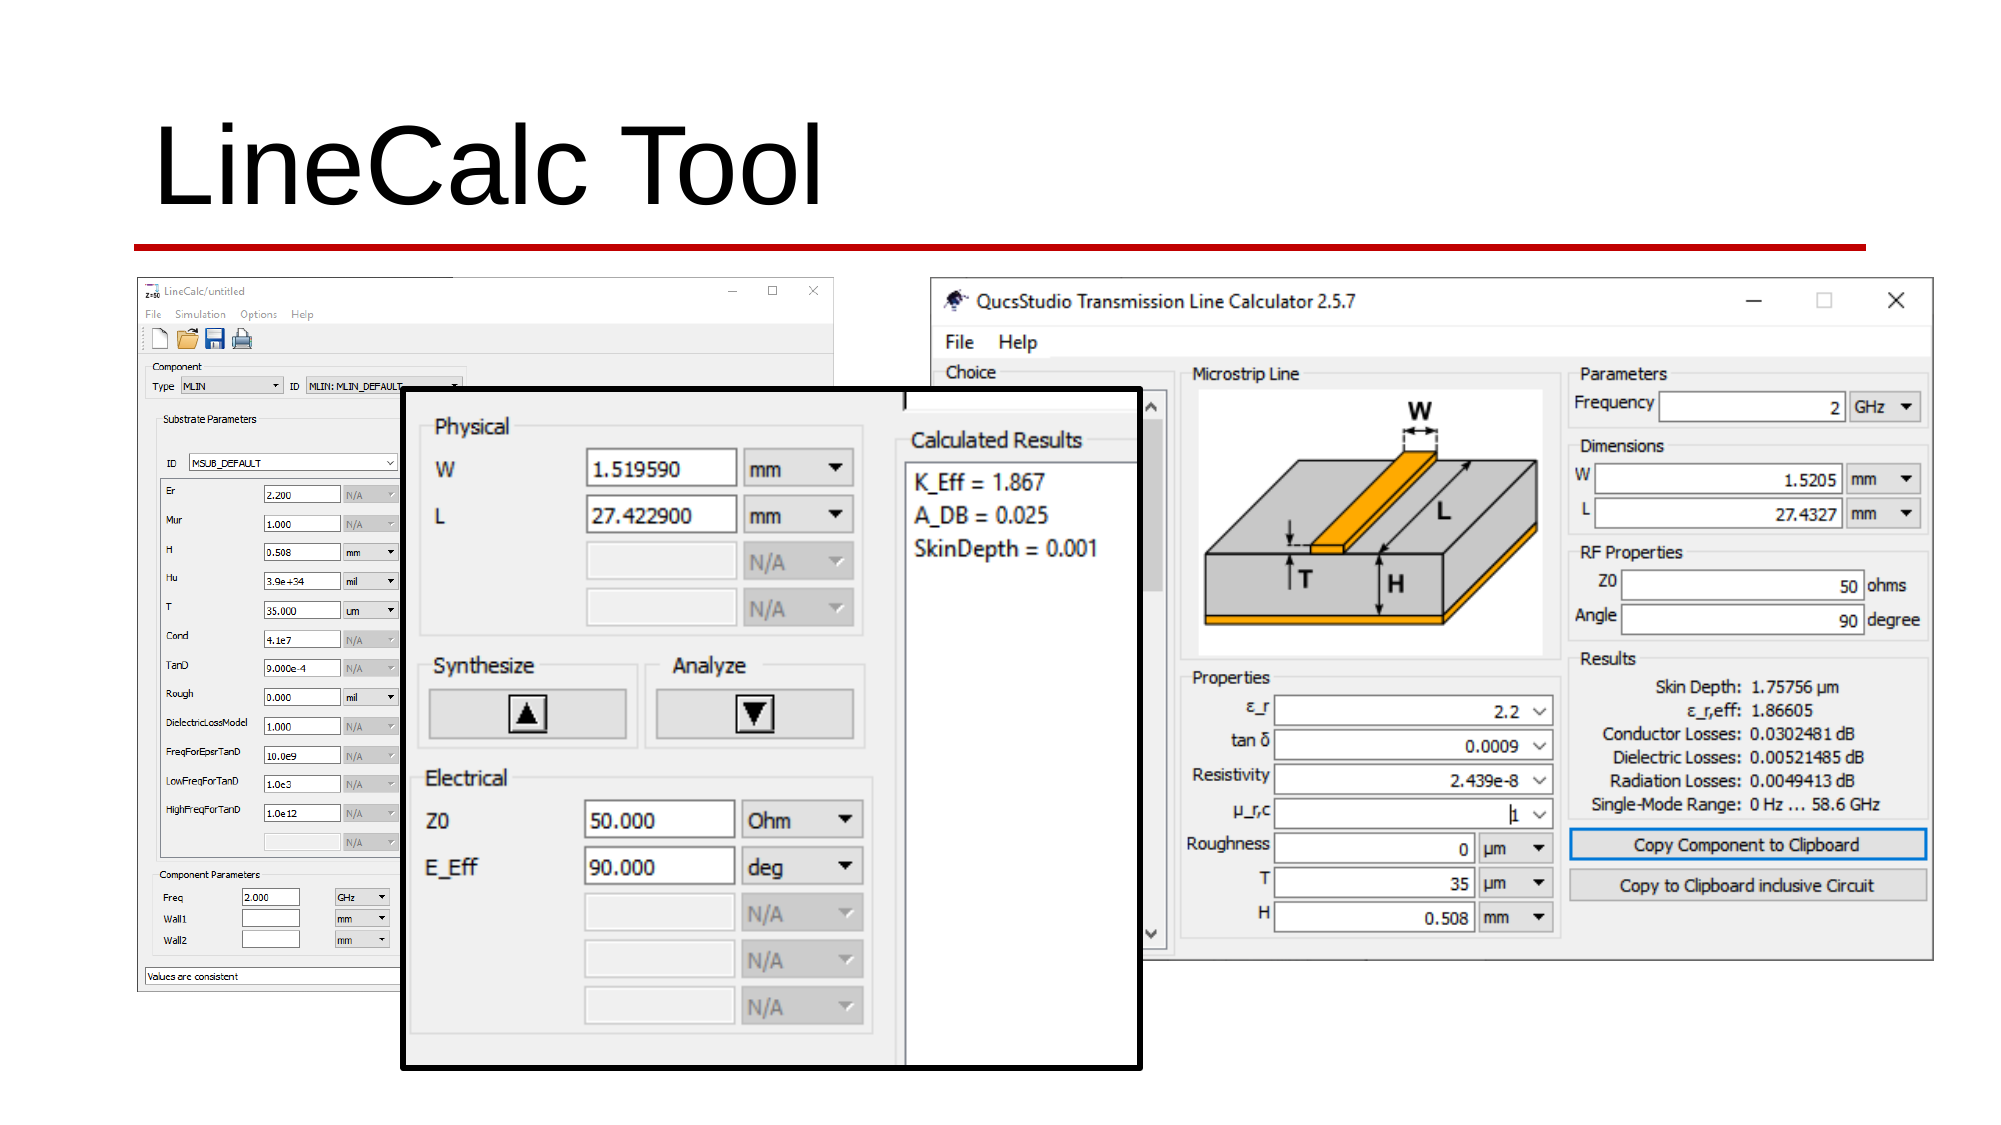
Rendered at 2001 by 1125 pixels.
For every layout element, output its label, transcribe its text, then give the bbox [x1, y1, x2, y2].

title LineCalc Tool [137, 59, 1863, 278]
picture [406, 277, 1934, 1066]
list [137, 277, 834, 992]
